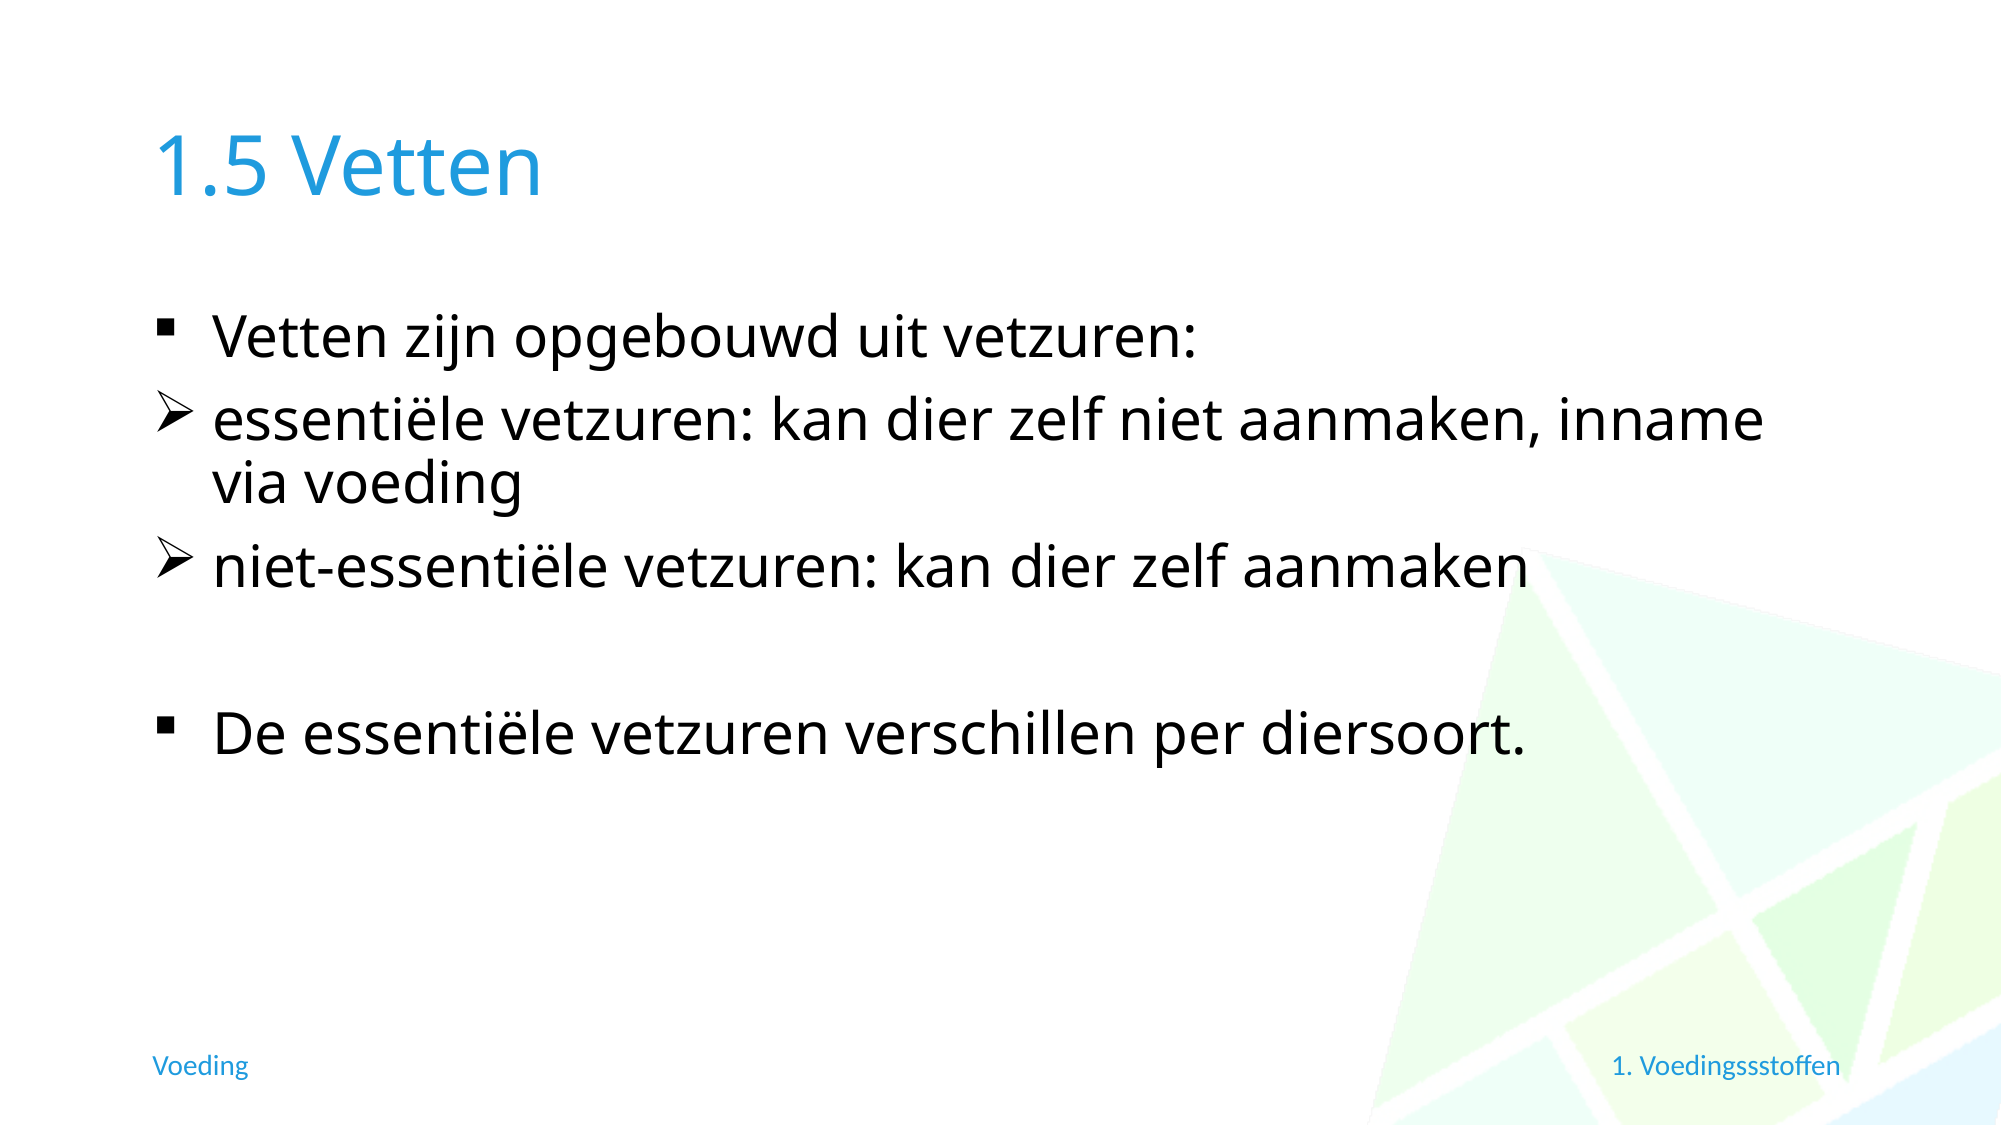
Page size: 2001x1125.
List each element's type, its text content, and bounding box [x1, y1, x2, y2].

list 1. Voedingssstoffen [1412, 1042, 1863, 1103]
list Voeding [137, 1042, 588, 1103]
list Vetten zijn opgebouwd uit vetzuren: essentiële vetzuren: kan dier zelf niet aanmaken, inname via voeding niet-essentiële vetzuren: kan dier zelf aanmaken De essentiële vetzuren verschillen per diersoort. [137, 299, 1863, 1014]
title 1.5 Vetten [137, 59, 1863, 278]
